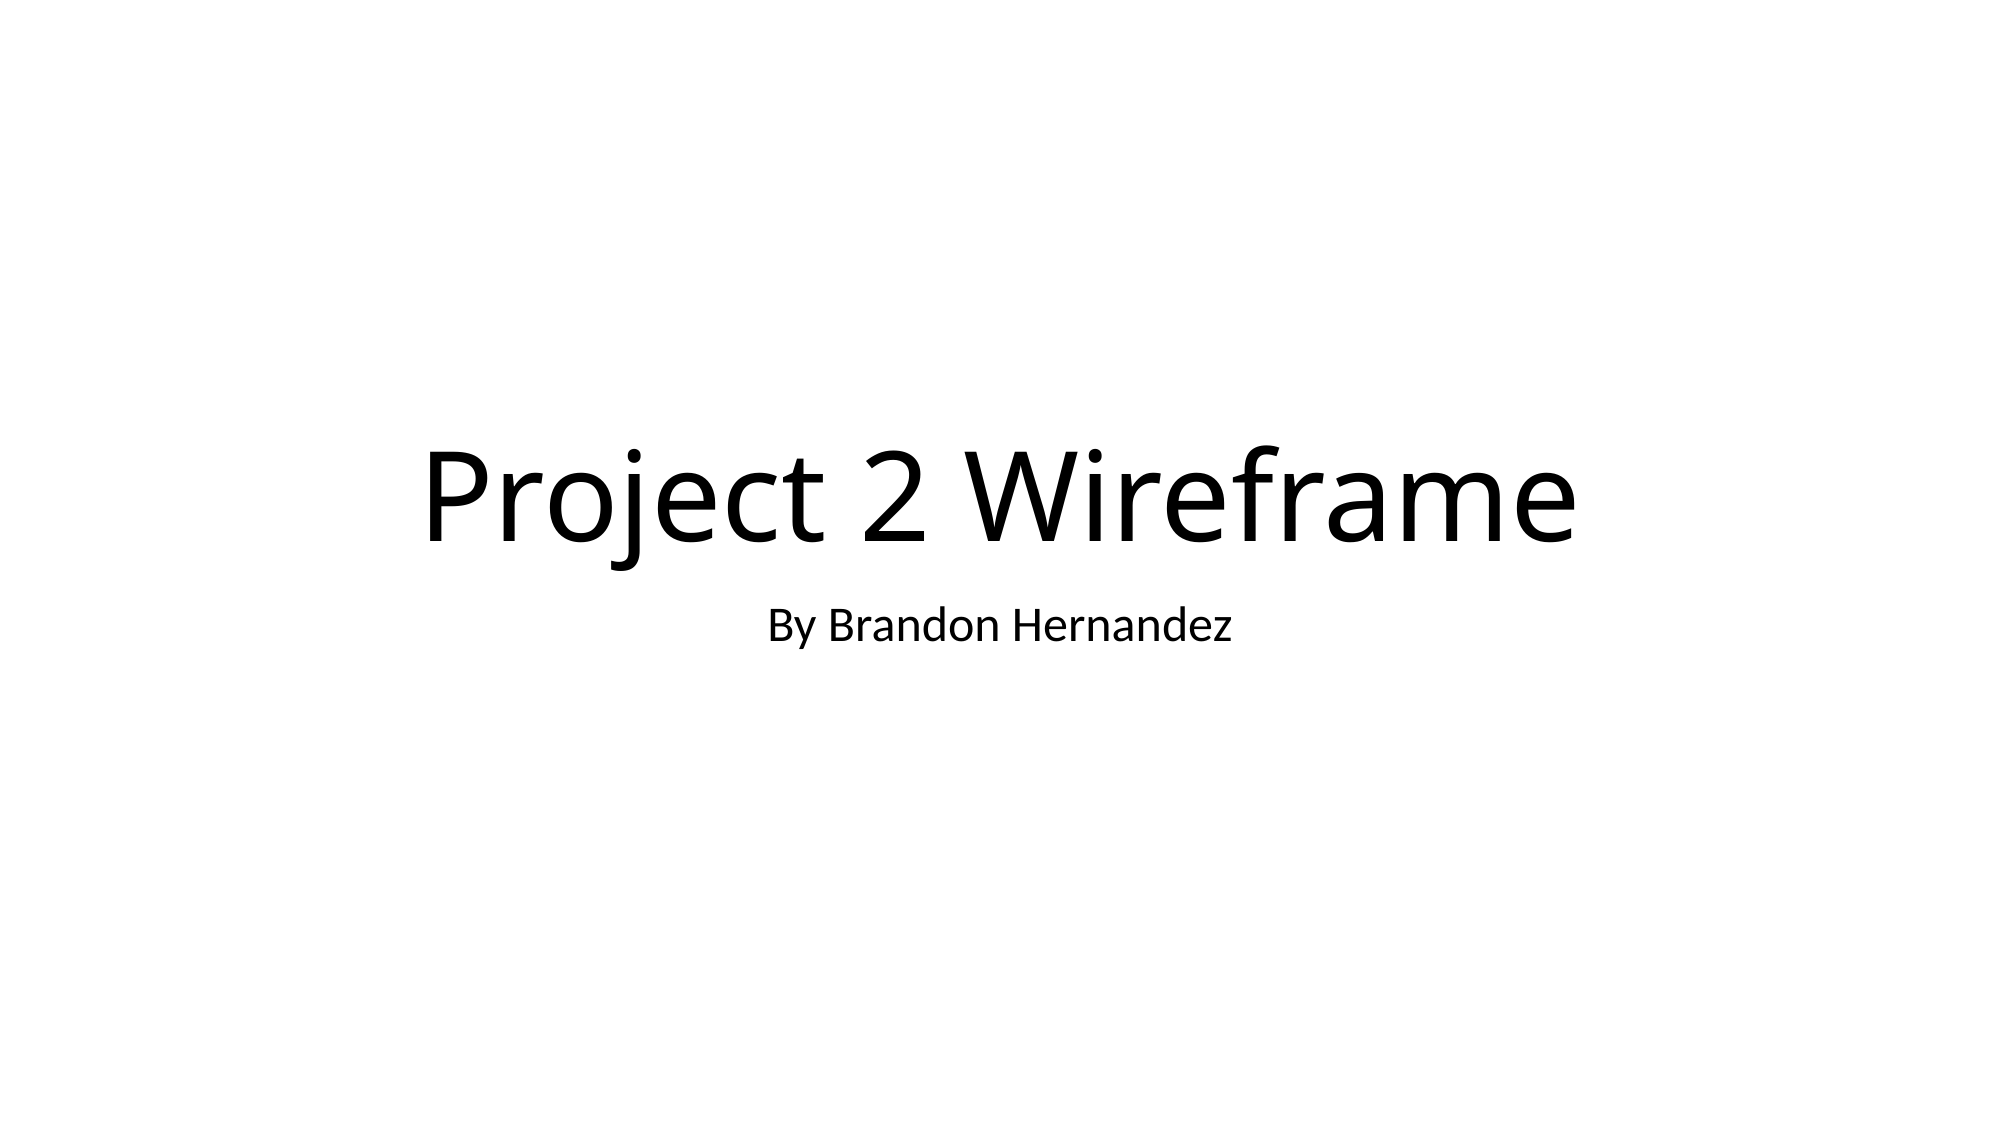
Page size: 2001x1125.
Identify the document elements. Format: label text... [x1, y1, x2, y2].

title Project 2 Wireframe [249, 184, 1750, 576]
subtitle By Brandon Hernandez [249, 590, 1750, 863]
